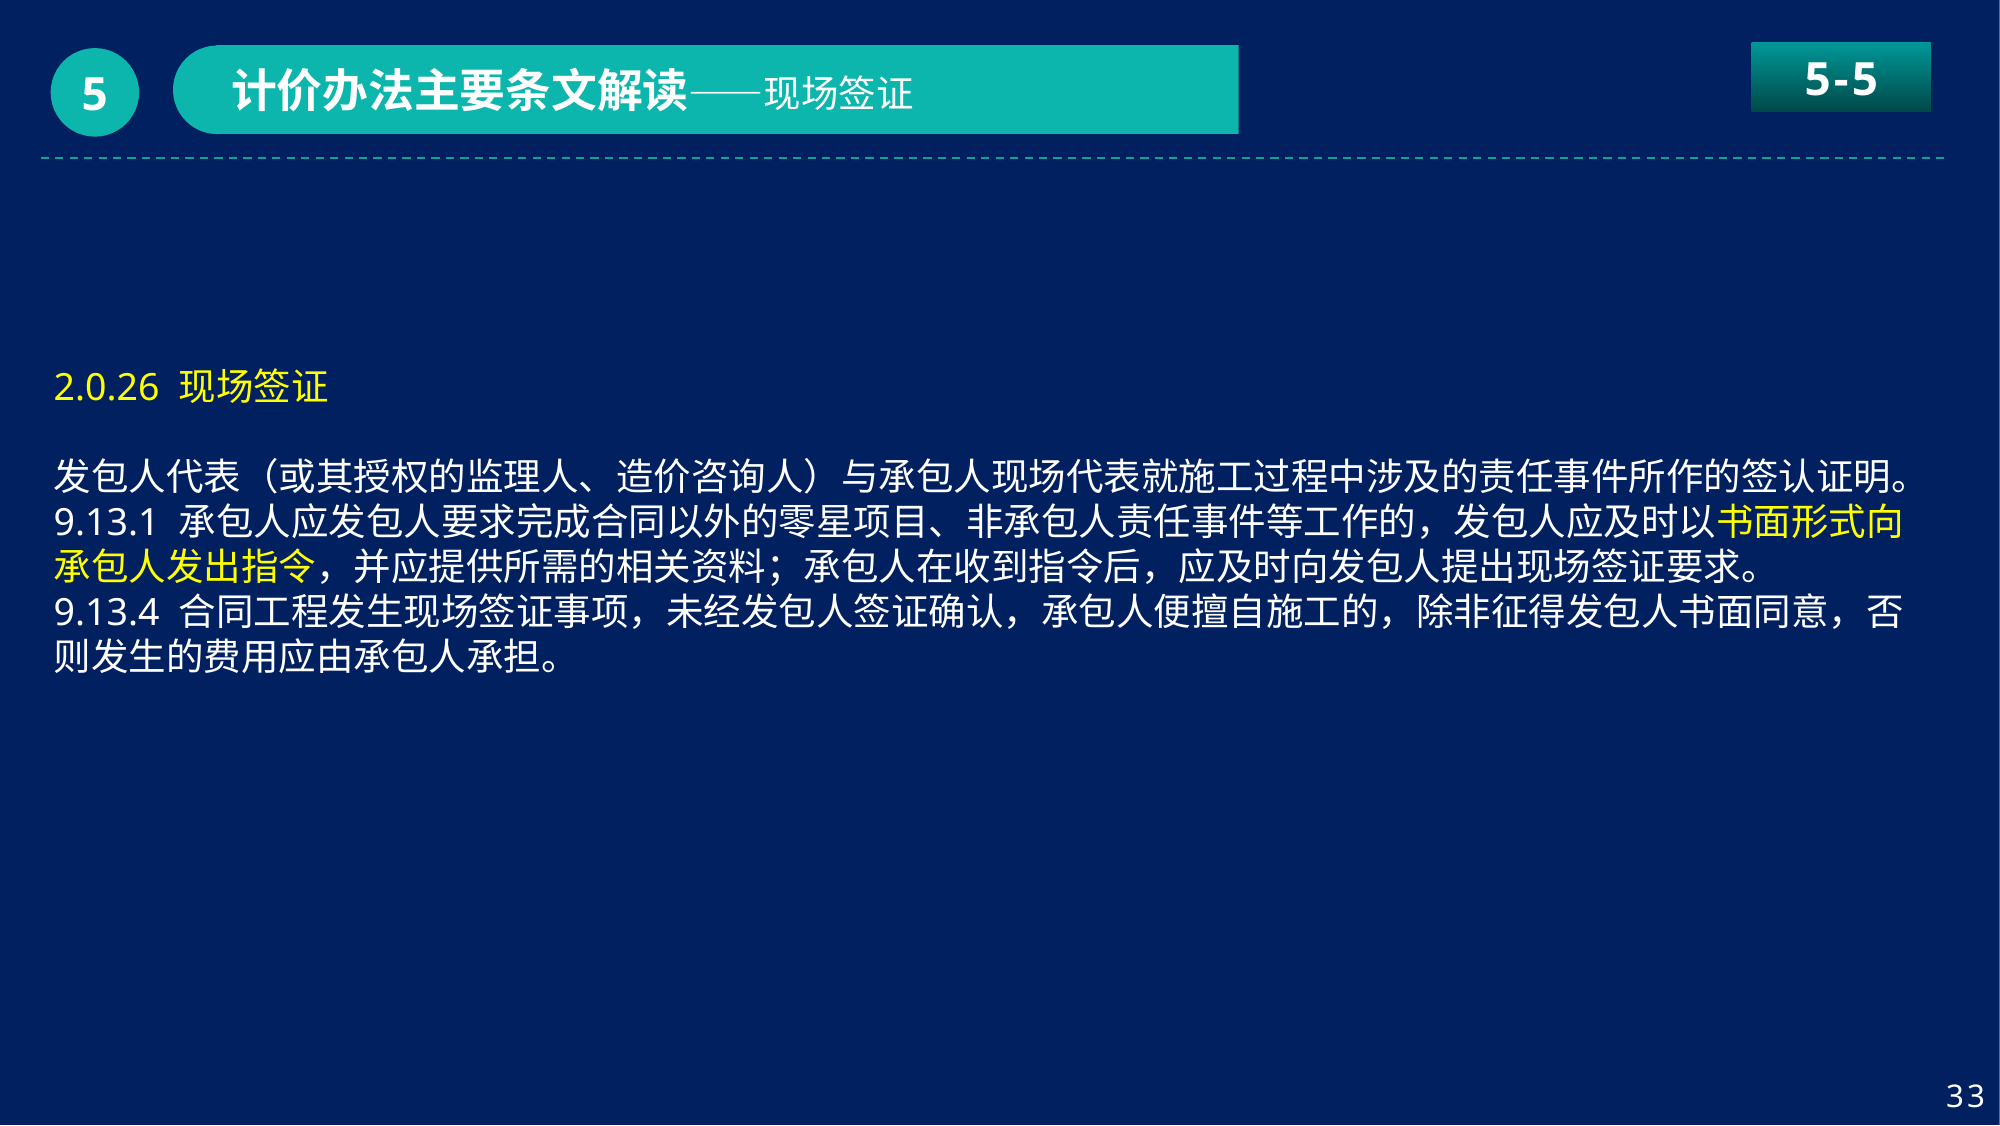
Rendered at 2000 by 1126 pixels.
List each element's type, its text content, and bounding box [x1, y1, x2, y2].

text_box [40, 45, 1950, 159]
text_box 2.0.26 现场签证 发包人代表（或其授权的监理人、造价咨询人）与承包人现场代表就施工过程中涉及的责任事件所作的签认证明。 9.13.1 承包人应发包人要求完成合同以外的零星项目、非承包人责任事件等工作的，发包人应及时以书面形式向承包人发出指令，并应提供所需的相关资料；承包人在收到指令后，应及时向发包人提出现场签证要求。 9.13.4 合同工程发生现场签证事项，未经发包人签证确认，承包人便擅自施工的，除非征得发包人书面同意，否则发生的费用应由承包人承担。 [39, 355, 1941, 731]
text_box 33 [1905, 1065, 2000, 1126]
